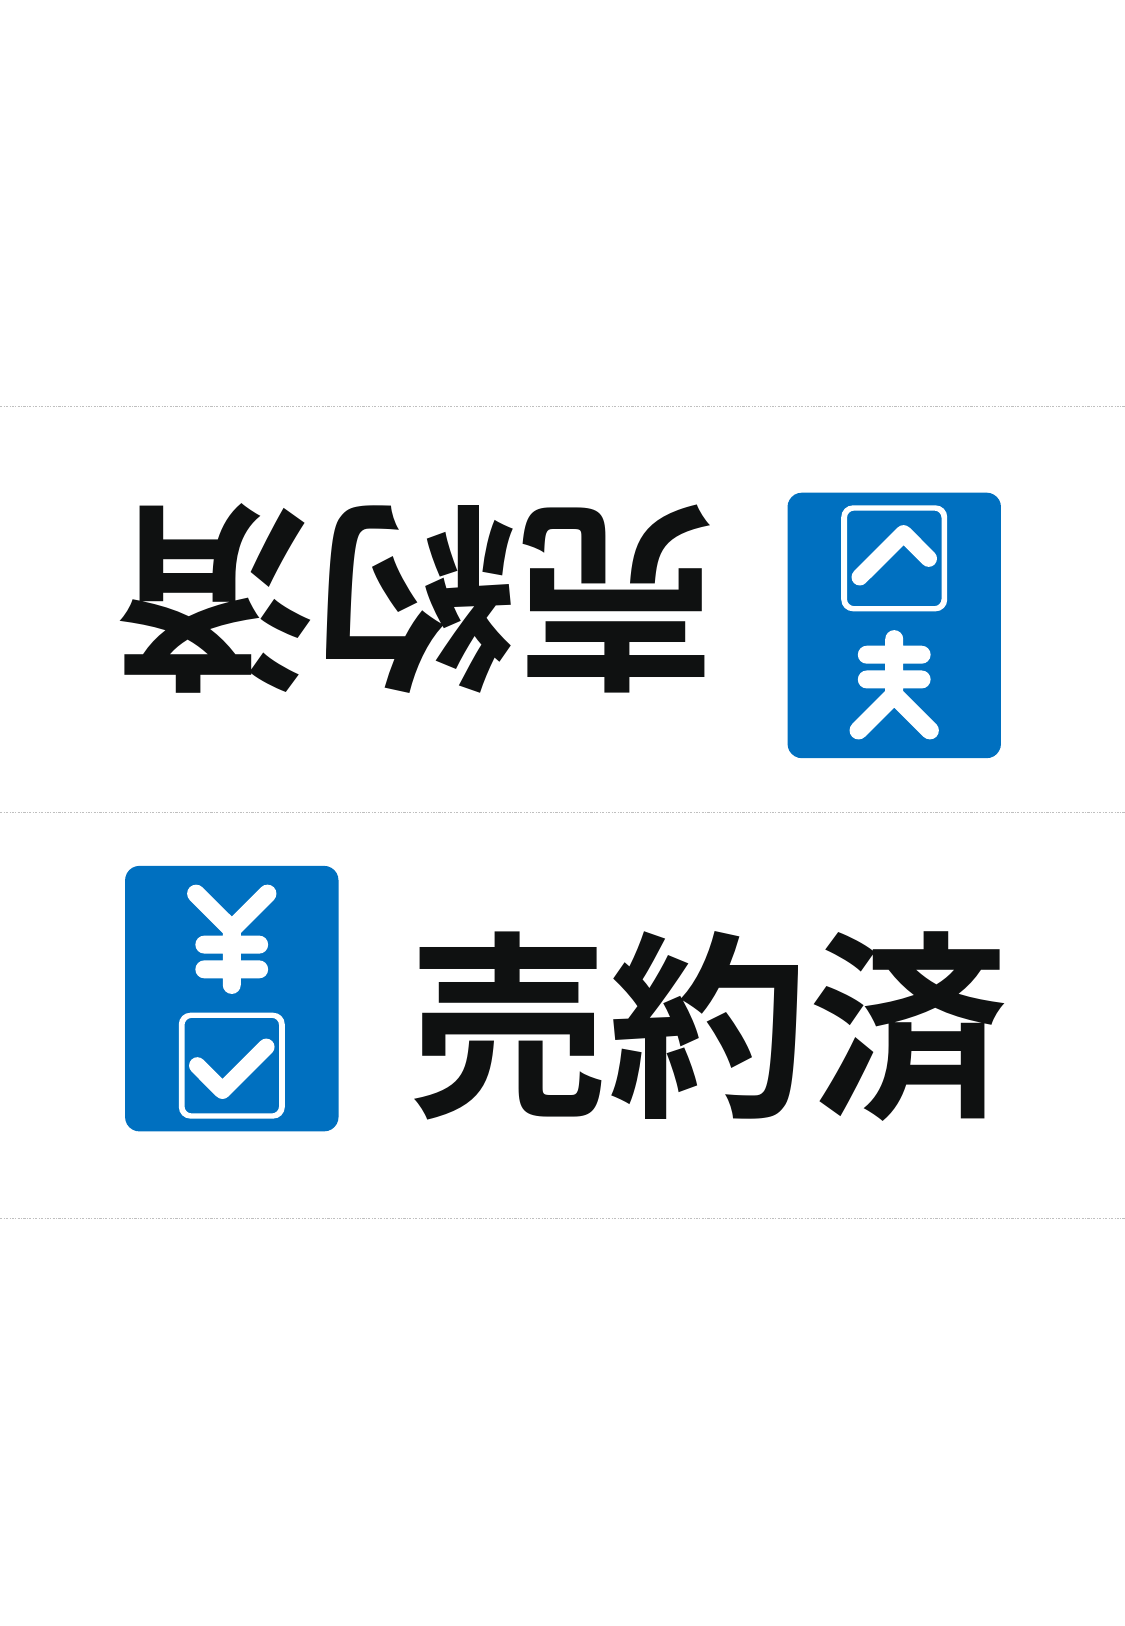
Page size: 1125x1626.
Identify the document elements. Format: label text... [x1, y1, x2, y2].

text_box 売約済 [393, 894, 1024, 1149]
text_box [787, 492, 1001, 759]
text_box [125, 865, 339, 1132]
text_box 売約済 [101, 476, 732, 731]
